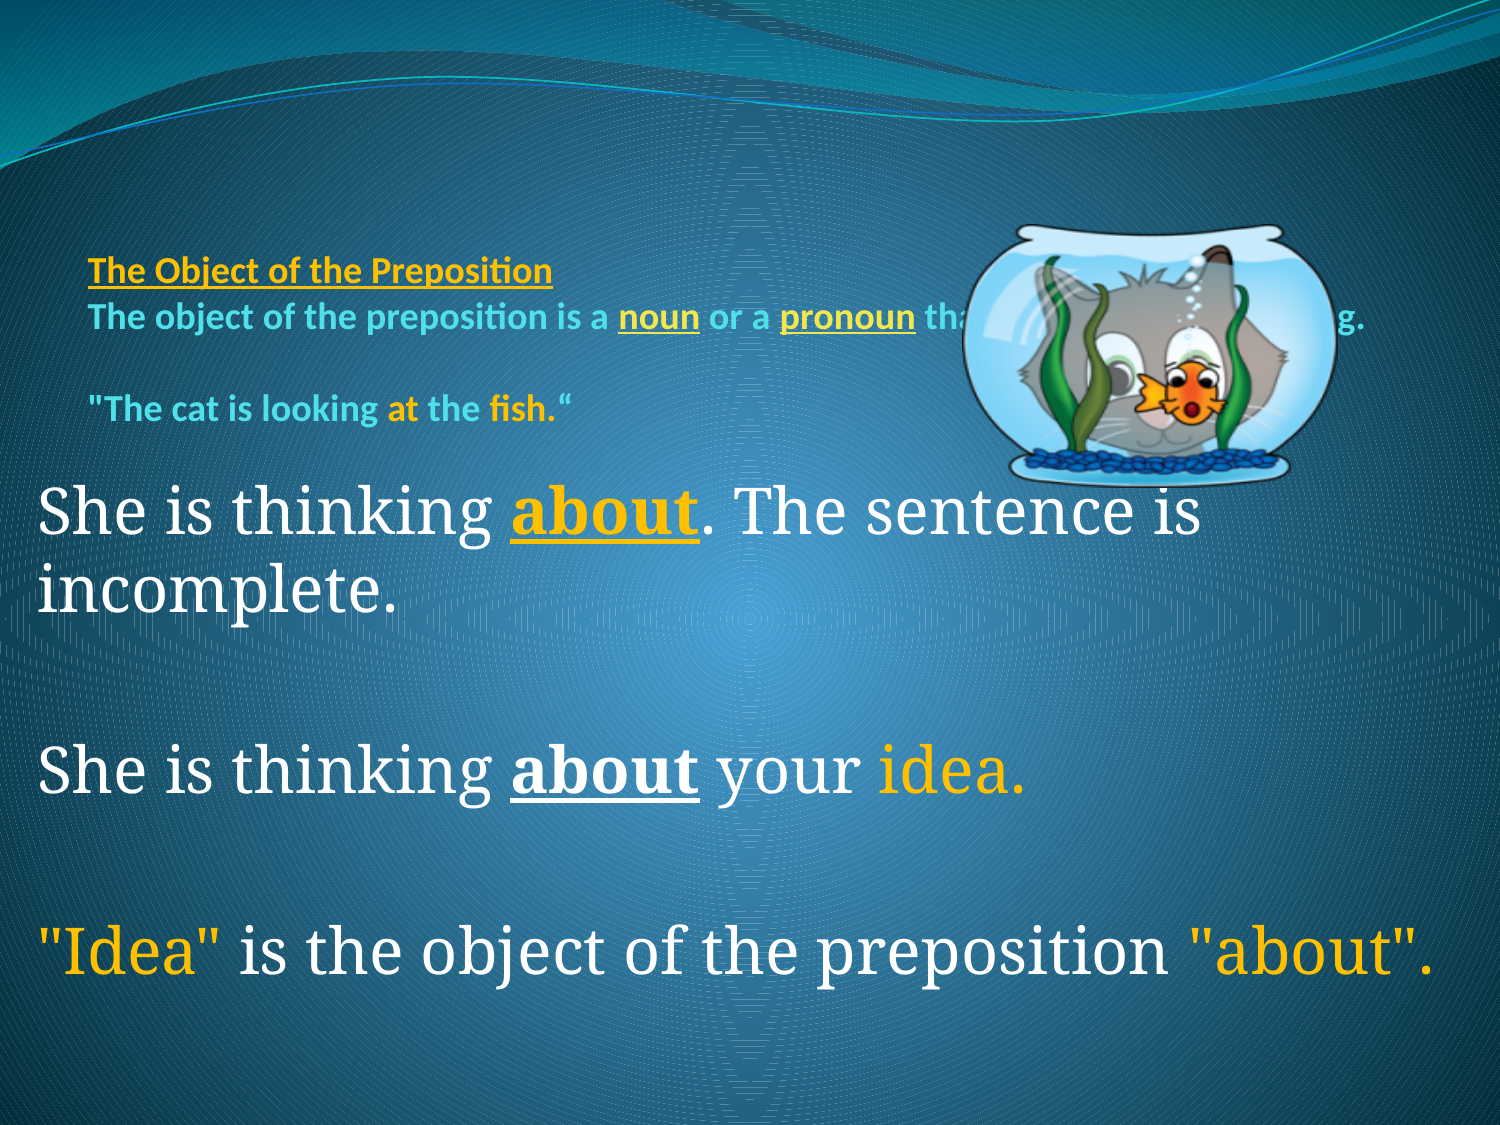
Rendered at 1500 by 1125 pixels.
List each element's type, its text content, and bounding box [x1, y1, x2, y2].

subtitle She is thinking about. The sentence is incomplete. She is thinking about your idea. "Idea" is the object of the preposition "about". [37, 462, 1450, 1063]
picture [962, 224, 1338, 488]
title The Object of the Preposition The object of the preposition is a noun or a pronoun that completes its meaning. "The cat is looking at the fish.“ [87, 0, 1376, 462]
